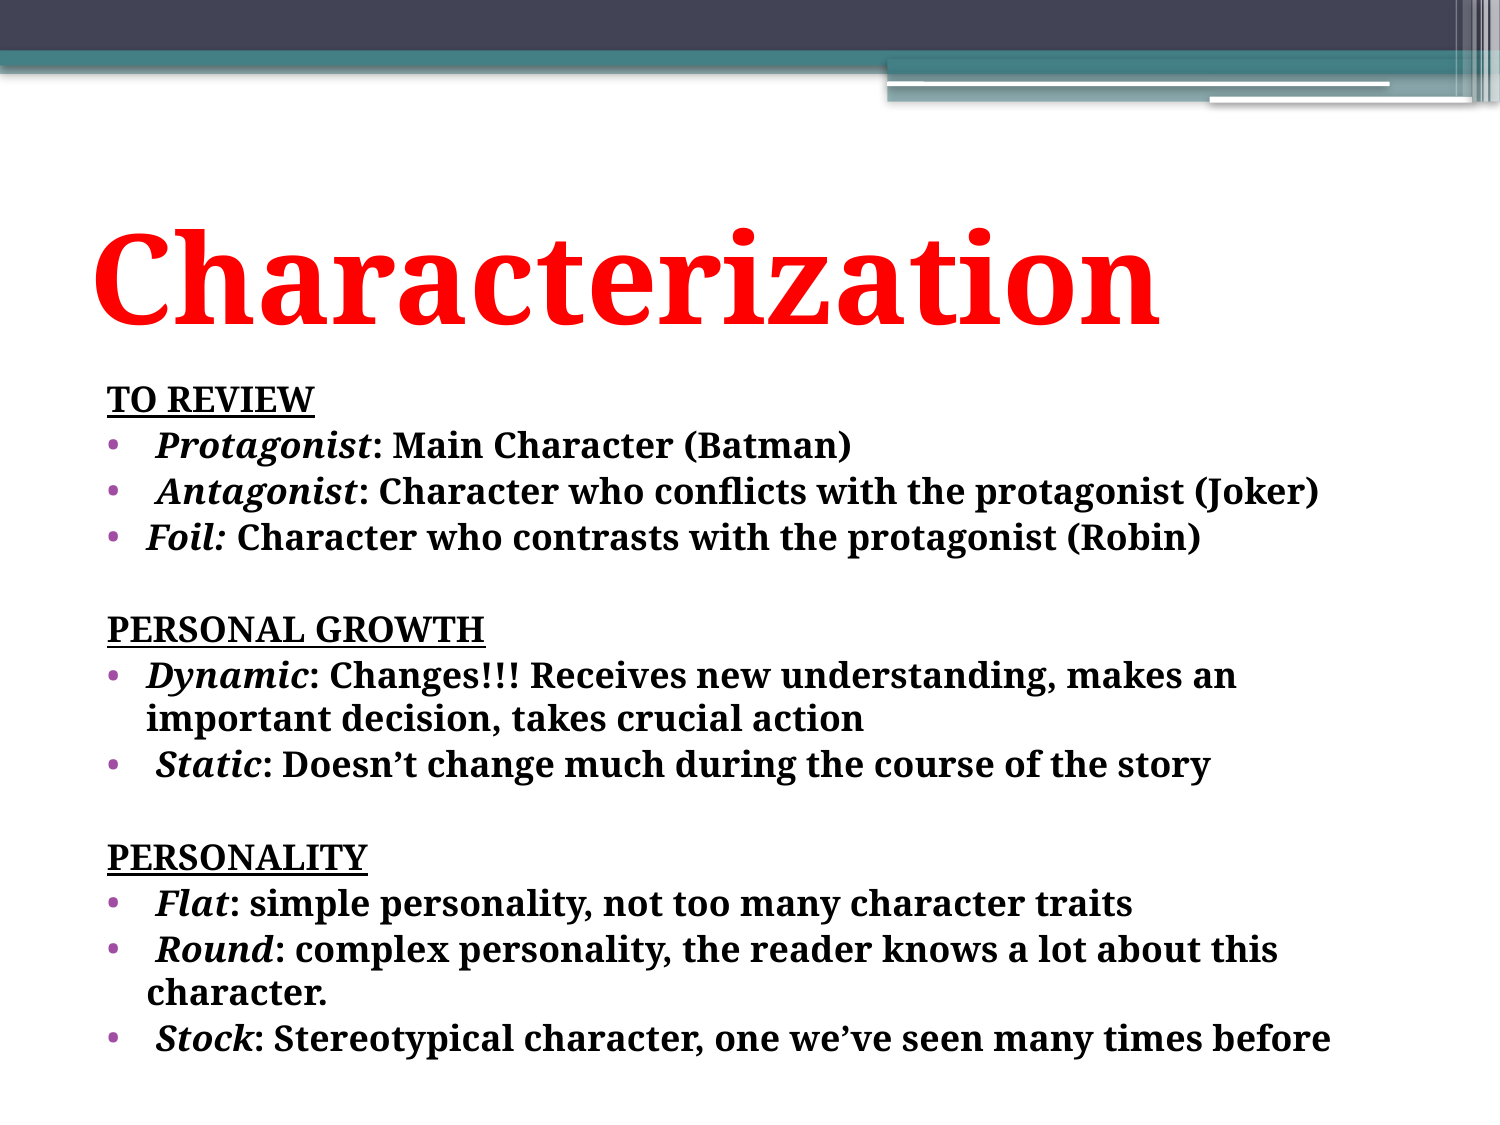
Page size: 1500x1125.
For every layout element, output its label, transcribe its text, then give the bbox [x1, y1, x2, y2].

title Characterization [75, 187, 1425, 363]
list To review Protagonist: Main Character (Batman) Antagonist: Character who conflicts with the protagonist (Joker) Foil: Character who contrasts with the protagonist (Robin) Personal growth Dynamic: Changes!!! Receives new understanding, makes an important decision, takes crucial action Static: Doesn’t change much during the course of the story Personality Flat: simple personality, not too many character traits Round: complex personality, the reader knows a lot about this character. Stock: Stereotypical character, one we’ve seen many times before [75, 368, 1425, 1079]
